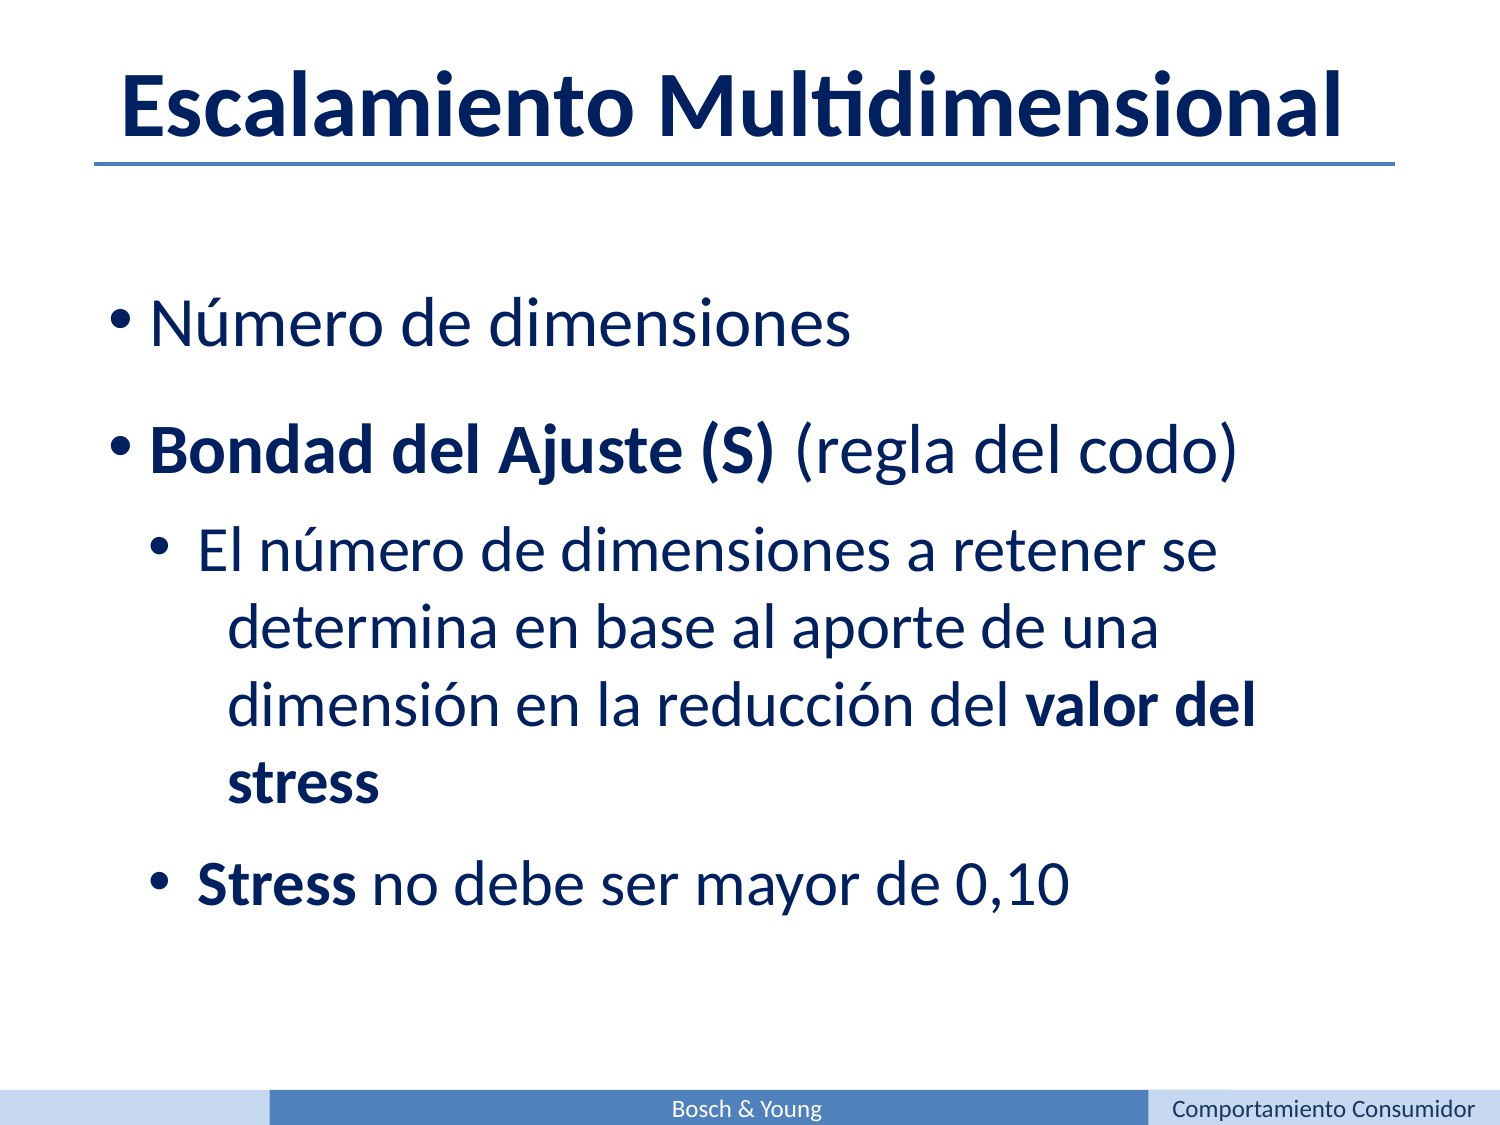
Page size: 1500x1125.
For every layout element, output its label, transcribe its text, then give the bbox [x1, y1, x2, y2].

text_box [0, 1088, 272, 1125]
text_box Número de dimensiones Bondad del Ajuste (S) (regla del codo) El número de dimensiones a retener se determina en base al aporte de una dimensión en la reducción del valor del stress Stress no debe ser mayor de 0,10 [93, 225, 1395, 927]
text_box Escalamiento Multidimensional [46, 35, 1418, 163]
text_box Bosch & Young [272, 1088, 1146, 1125]
text_box Comportamiento Consumidor [1146, 1088, 1500, 1125]
